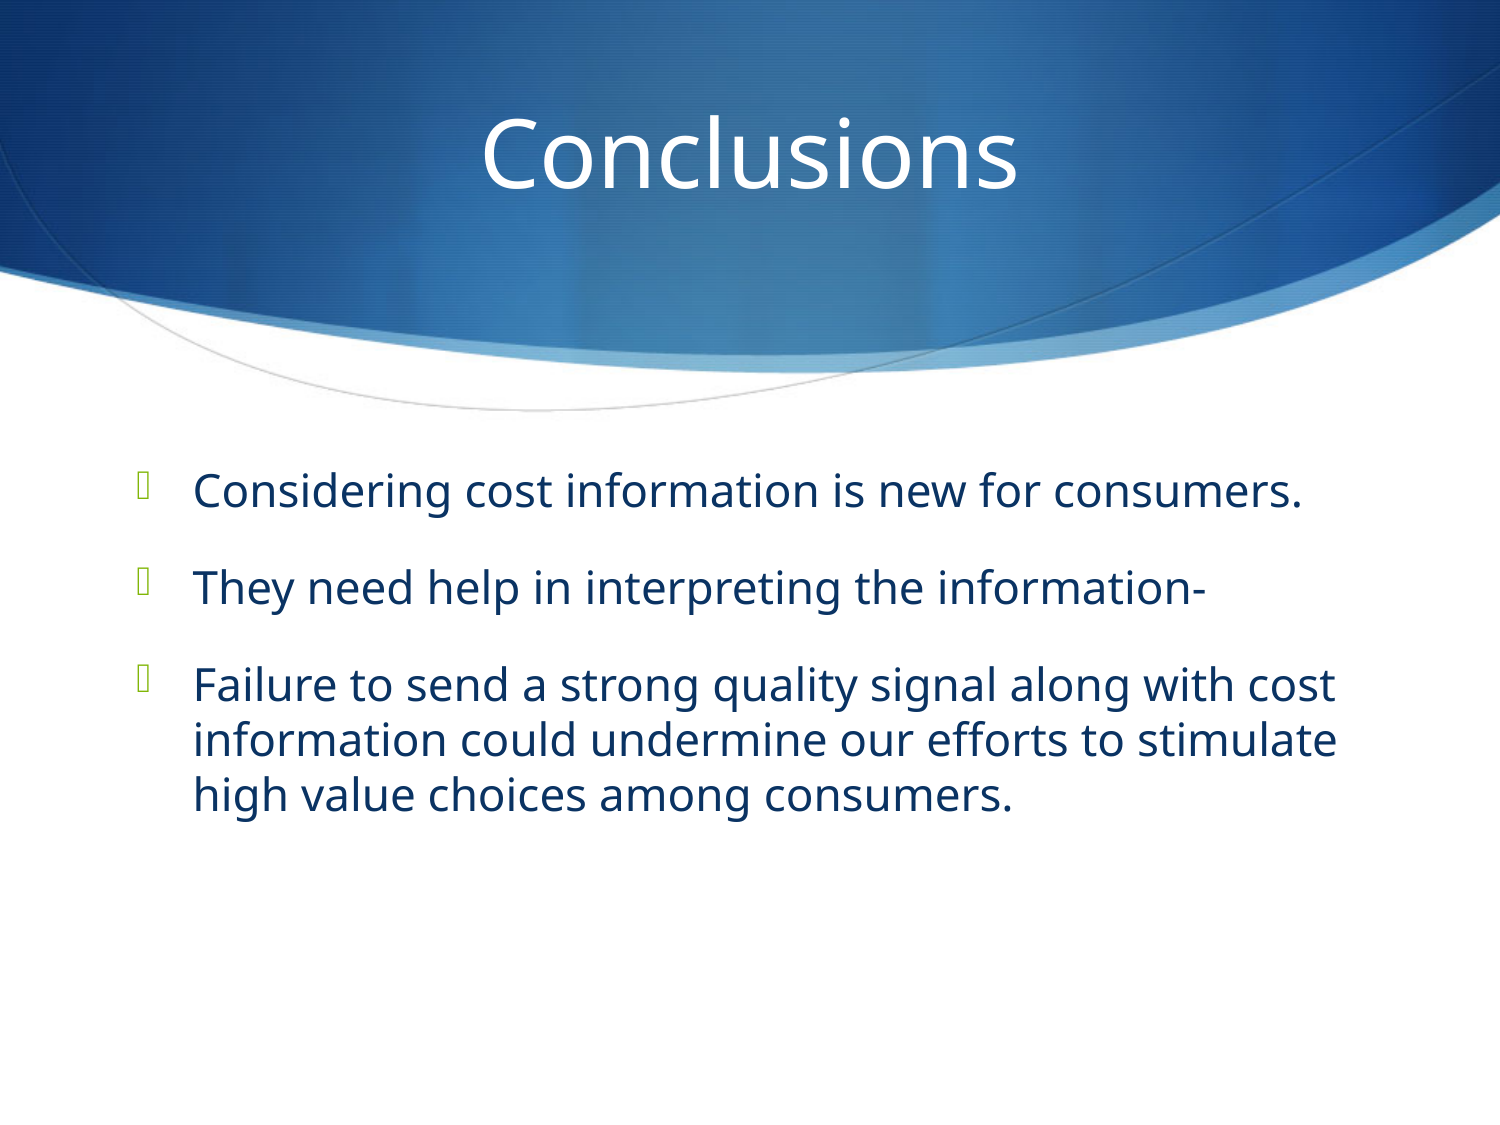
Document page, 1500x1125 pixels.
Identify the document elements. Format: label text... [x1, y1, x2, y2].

title Conclusions [75, 56, 1425, 245]
picture [0, 0, 1500, 1125]
list Considering cost information is new for consumers. They need help in interpreting the information- Failure to send a strong quality signal along with cost information could undermine our efforts to stimulate high value choices among consumers. [121, 454, 1379, 991]
